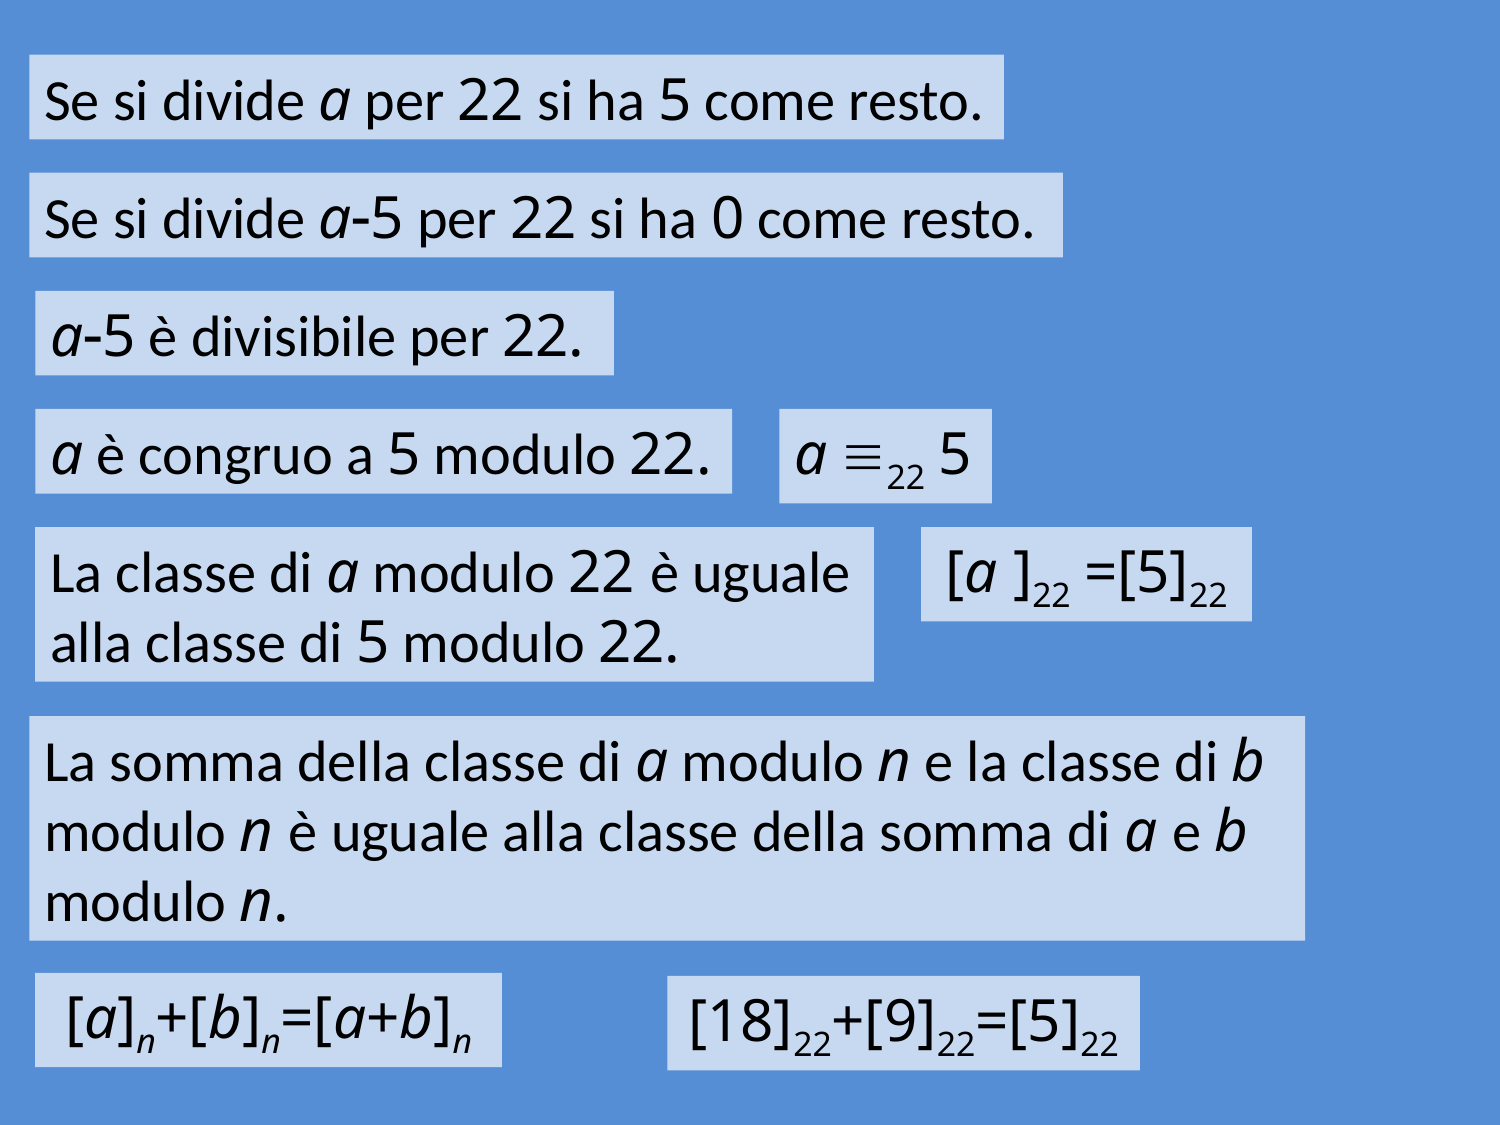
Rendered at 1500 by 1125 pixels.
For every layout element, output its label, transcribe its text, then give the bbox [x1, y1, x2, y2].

text_box a 22 5 [779, 408, 992, 504]
text_box [a]n+[b]n=[a+b]n [35, 972, 502, 1068]
text_box a è congruo a 5 modulo 22. [35, 408, 733, 494]
text_box [18]22+[9]22=[5]22 [667, 975, 1140, 1071]
text_box a5 è divisibile per 22. [35, 290, 614, 376]
text_box La classe di a modulo 22 è uguale alla classe di 5 modulo 22. [35, 527, 874, 682]
text_box Se si divide a5 per 22 si ha 0 come resto. [29, 172, 1063, 258]
text_box [a ]22 =[5]22 [921, 527, 1252, 622]
text_box Se si divide a per 22 si ha 5 come resto. [29, 54, 1004, 140]
text_box La somma della classe di a modulo n e la classe di b modulo n è uguale alla classe della somma di a e b modulo n. [29, 716, 1306, 941]
